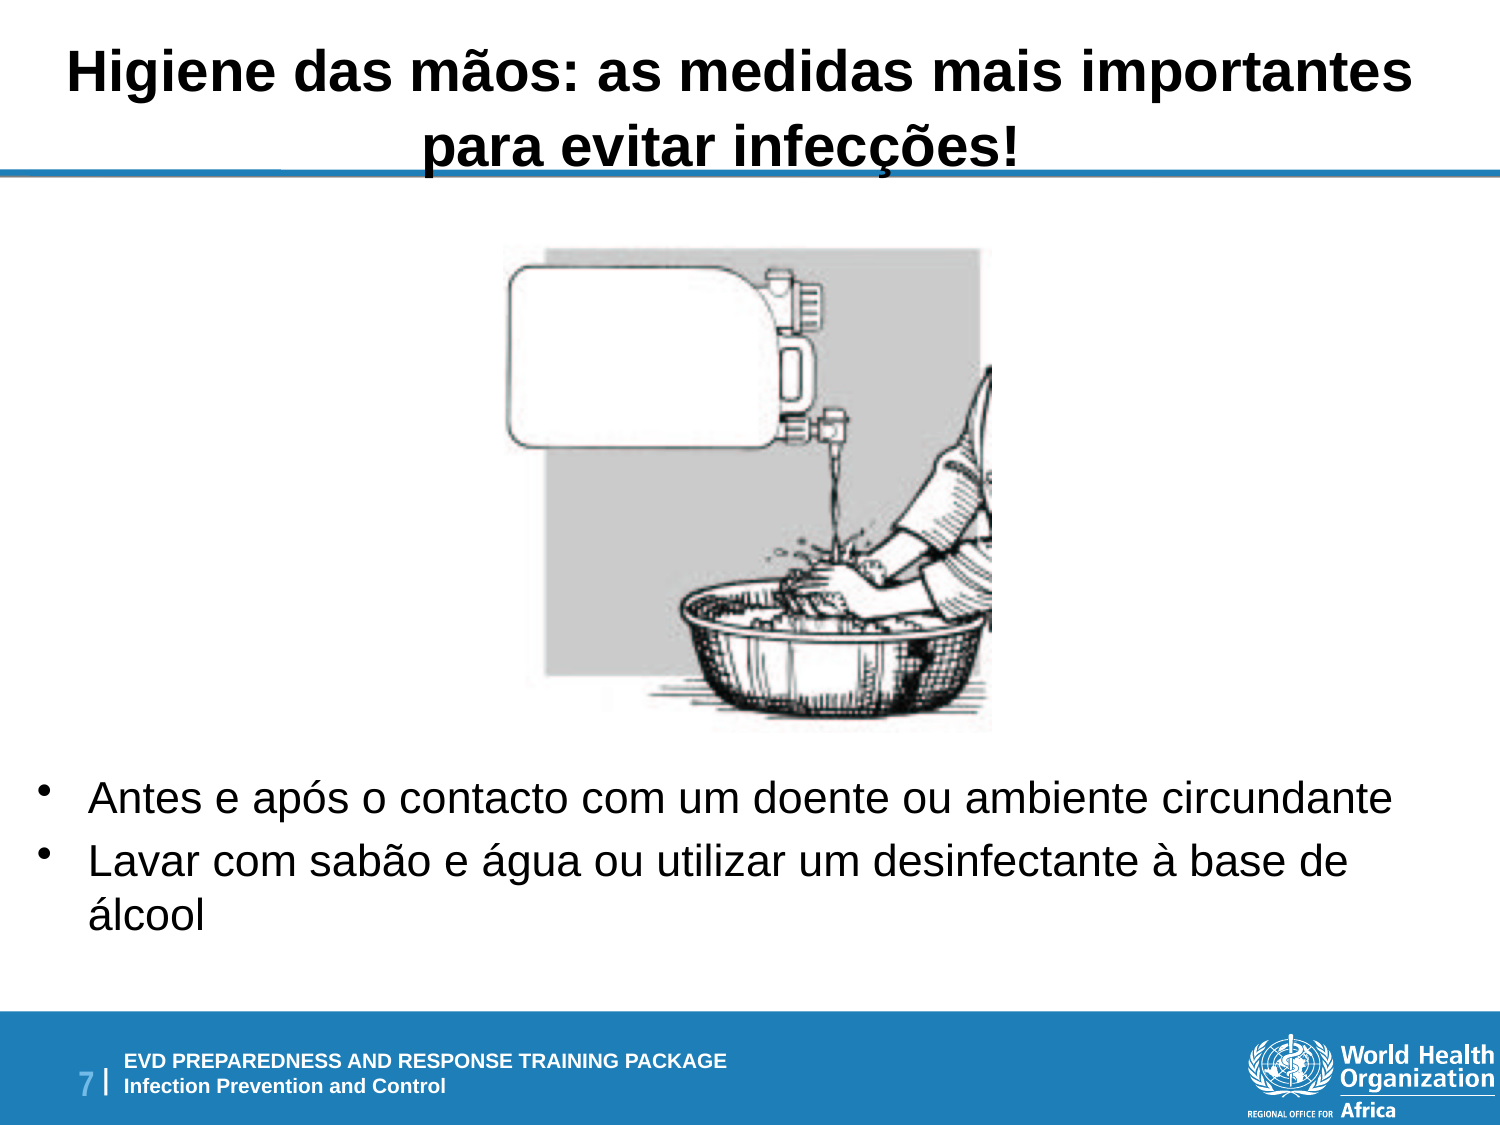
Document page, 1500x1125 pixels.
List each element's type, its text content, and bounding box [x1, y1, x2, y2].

picture [503, 198, 992, 733]
title Higiene das mãos: as medidas mais importantes para evitar infecções! [5, 0, 1454, 196]
list Antes e após o contacto com um doente ou ambiente circundante Lavar com sabão e água ou utilizar um desinfectante à base de álcool [21, 761, 1448, 985]
